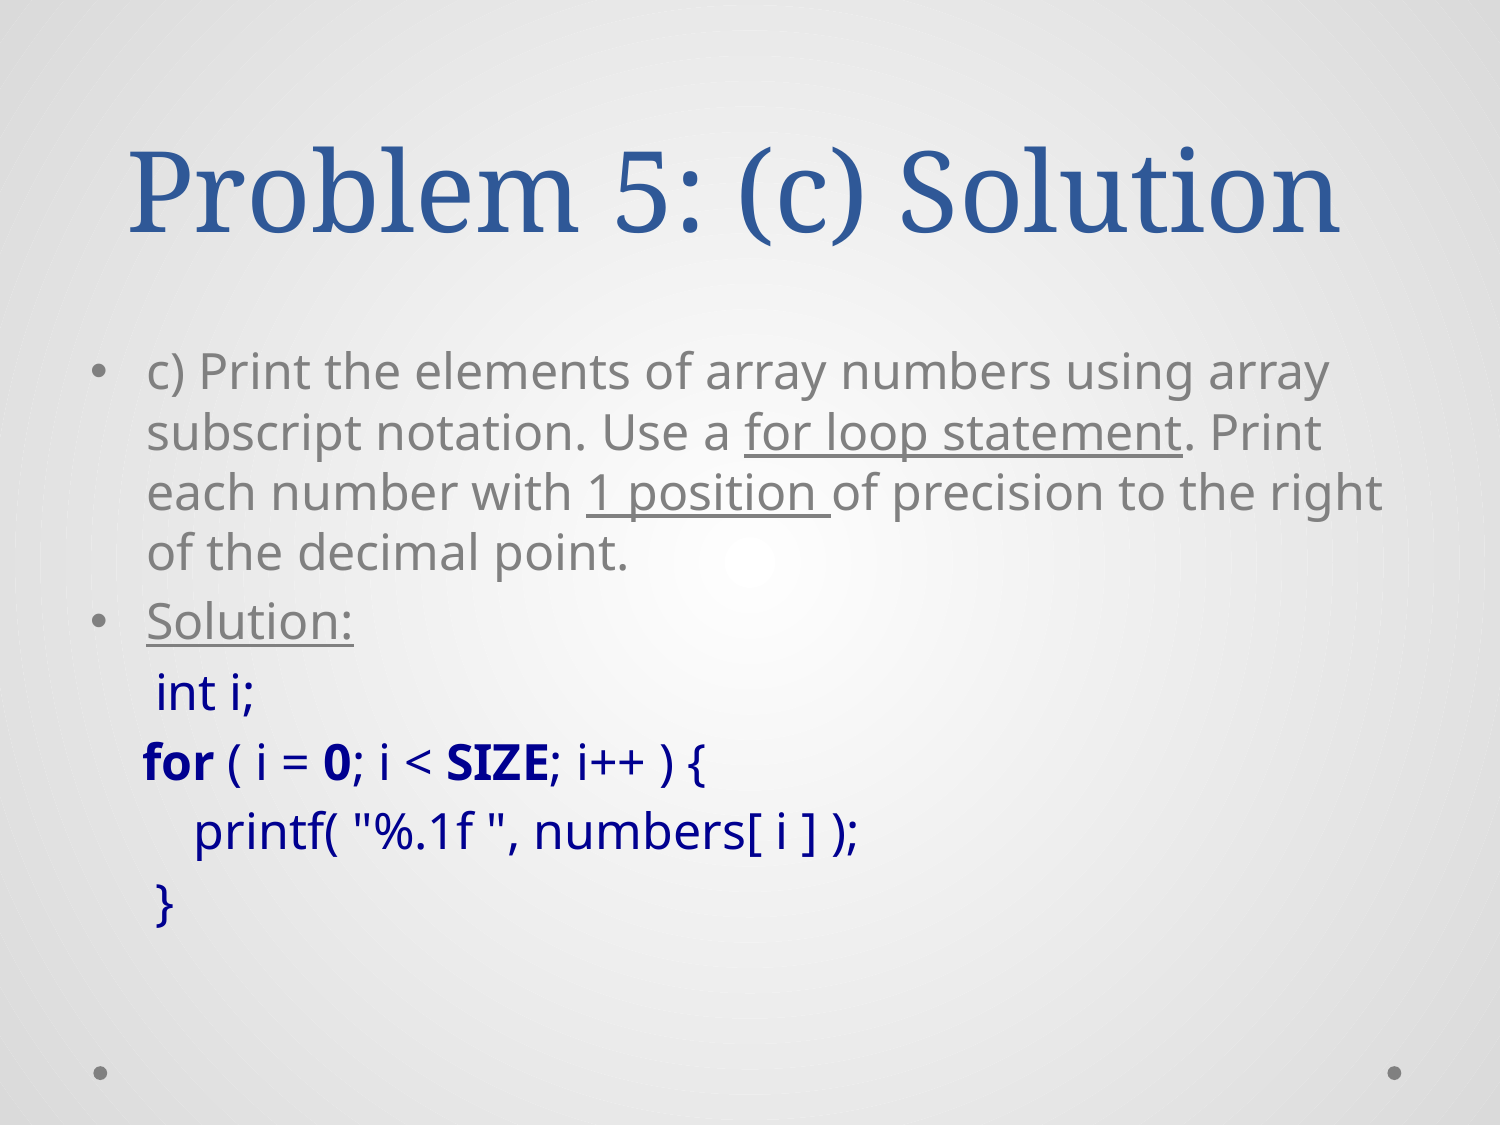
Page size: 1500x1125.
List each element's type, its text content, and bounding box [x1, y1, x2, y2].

title Problem 5: (c) Solution [75, 0, 1425, 262]
list c) Print the elements of array numbers using array subscript notation. Use a for loop statement. Print each number with 1 position of precision to the right of the decimal point. Solution: int i; for ( i = 0; i < SIZE; i++ ) { printf( "%.1f ", numbers[ i ] ); } [75, 262, 1425, 1005]
